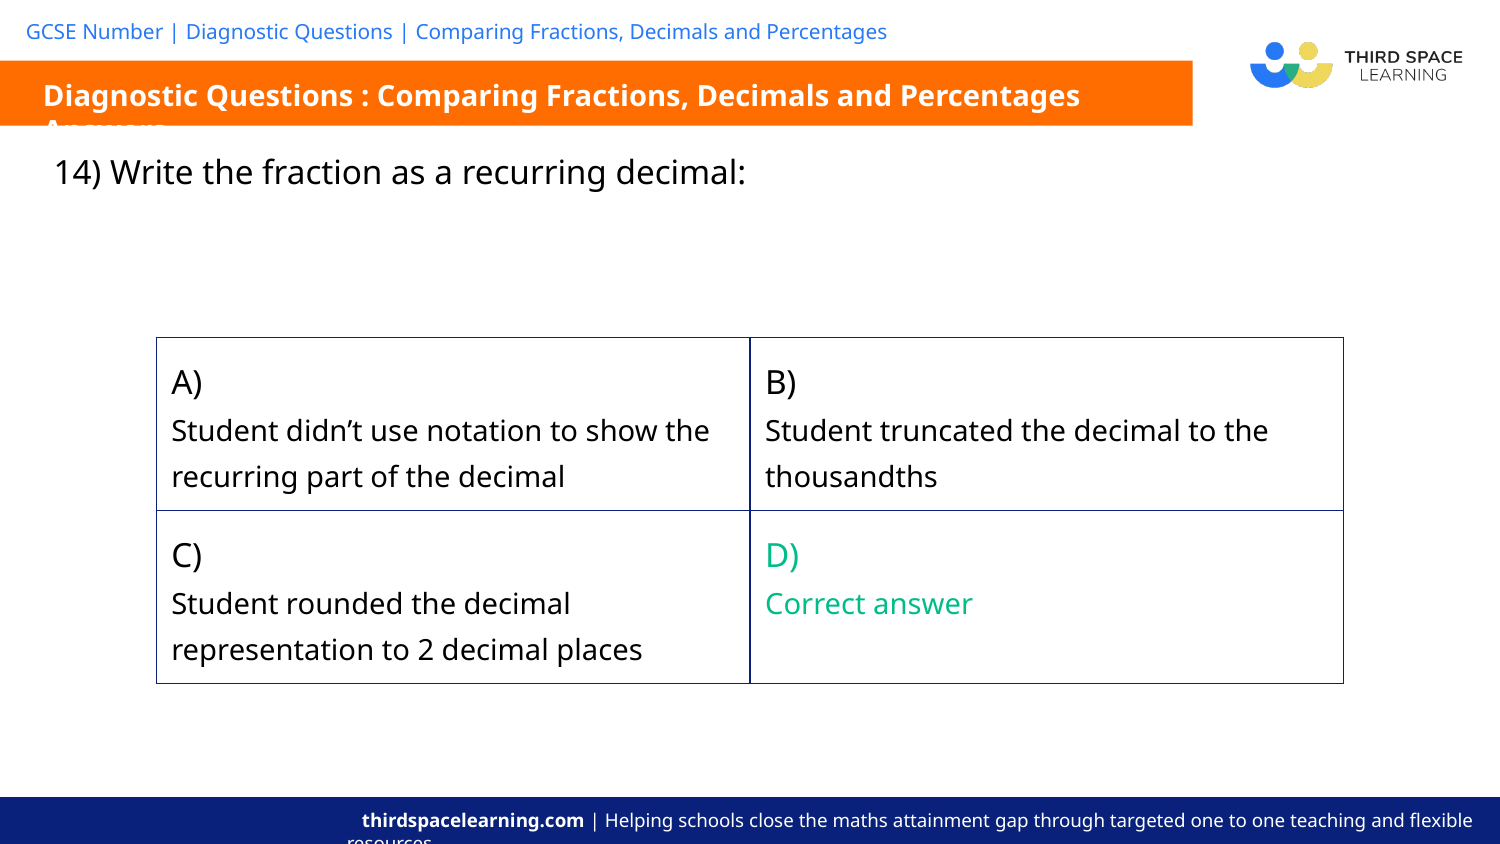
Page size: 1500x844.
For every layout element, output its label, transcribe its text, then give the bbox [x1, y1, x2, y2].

picture [1250, 33, 1465, 99]
text_box Diagnostic Questions : Comparing Fractions, Decimals and Percentages Answers [27, 61, 1202, 162]
